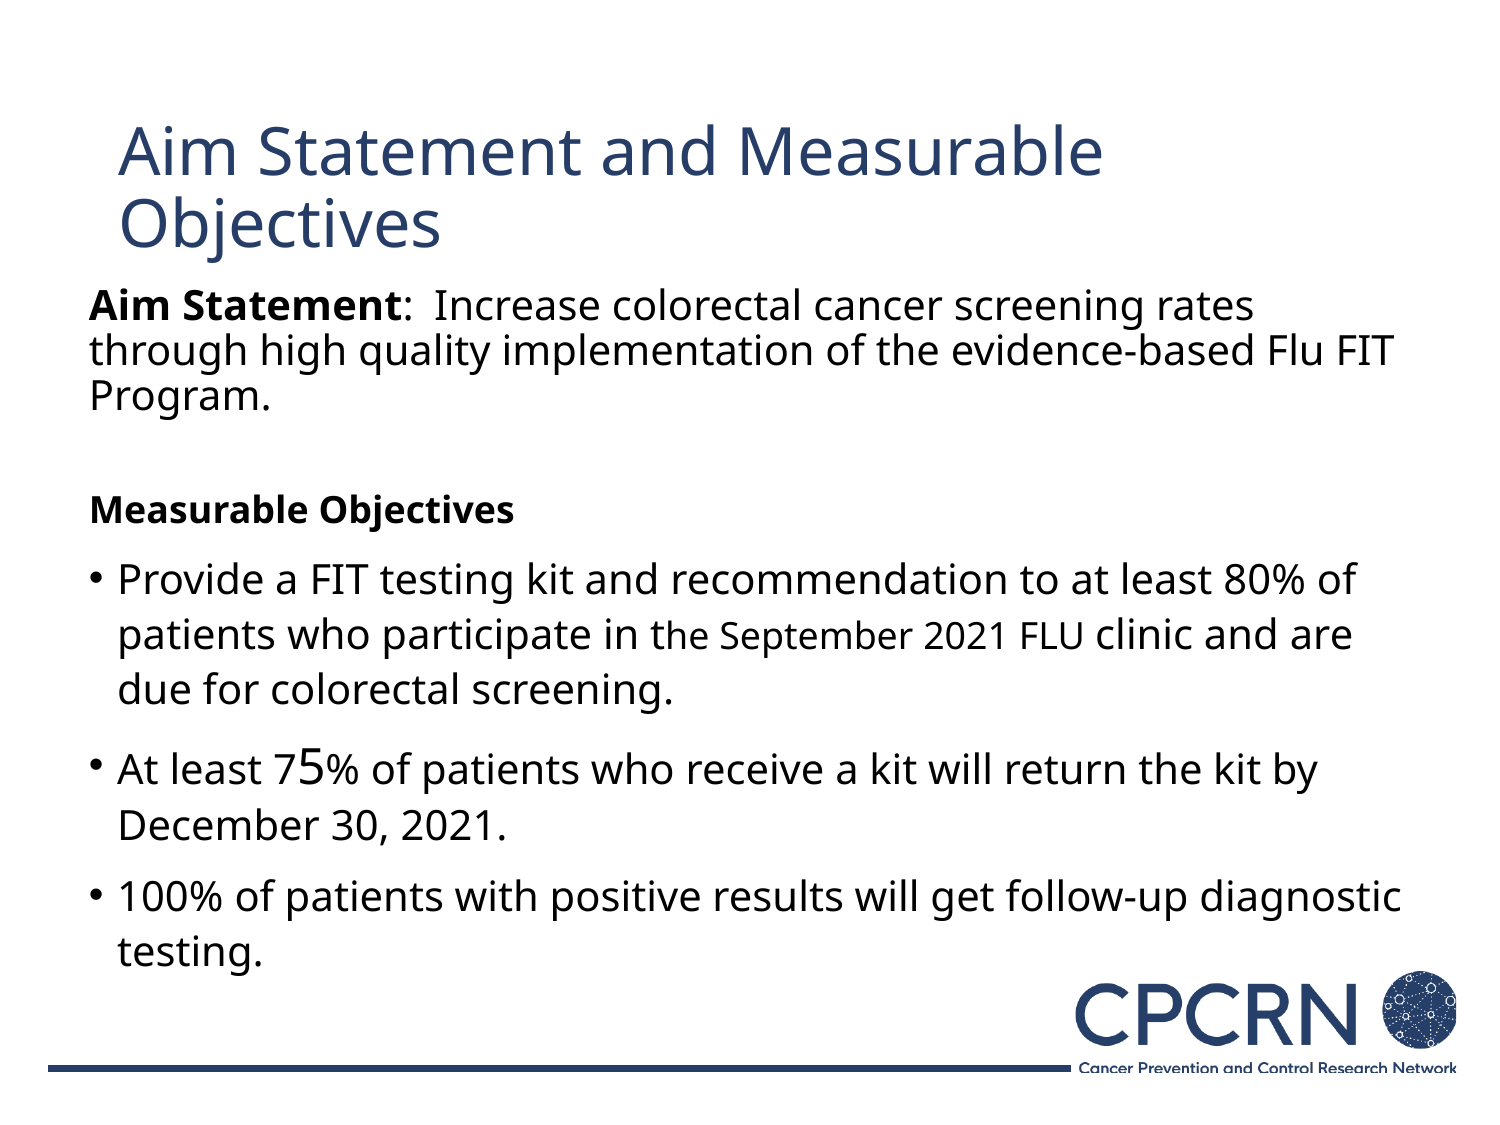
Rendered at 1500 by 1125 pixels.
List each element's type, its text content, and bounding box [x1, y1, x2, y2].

title Aim Statement and Measurable Objectives [103, 103, 1397, 277]
list Aim Statement: Increase colorectal cancer screening rates through high quality implementation of the evidence-based Flu FIT Program. Measurable Objectives Provide a FIT testing kit and recommendation to at least 80% of patients who participate in the September 2021 FLU clinic and are due for colorectal screening. At least 75% of patients who receive a kit will return the kit by December 30, 2021. 100% of patients with positive results will get follow-up diagnostic testing. [73, 277, 1425, 907]
